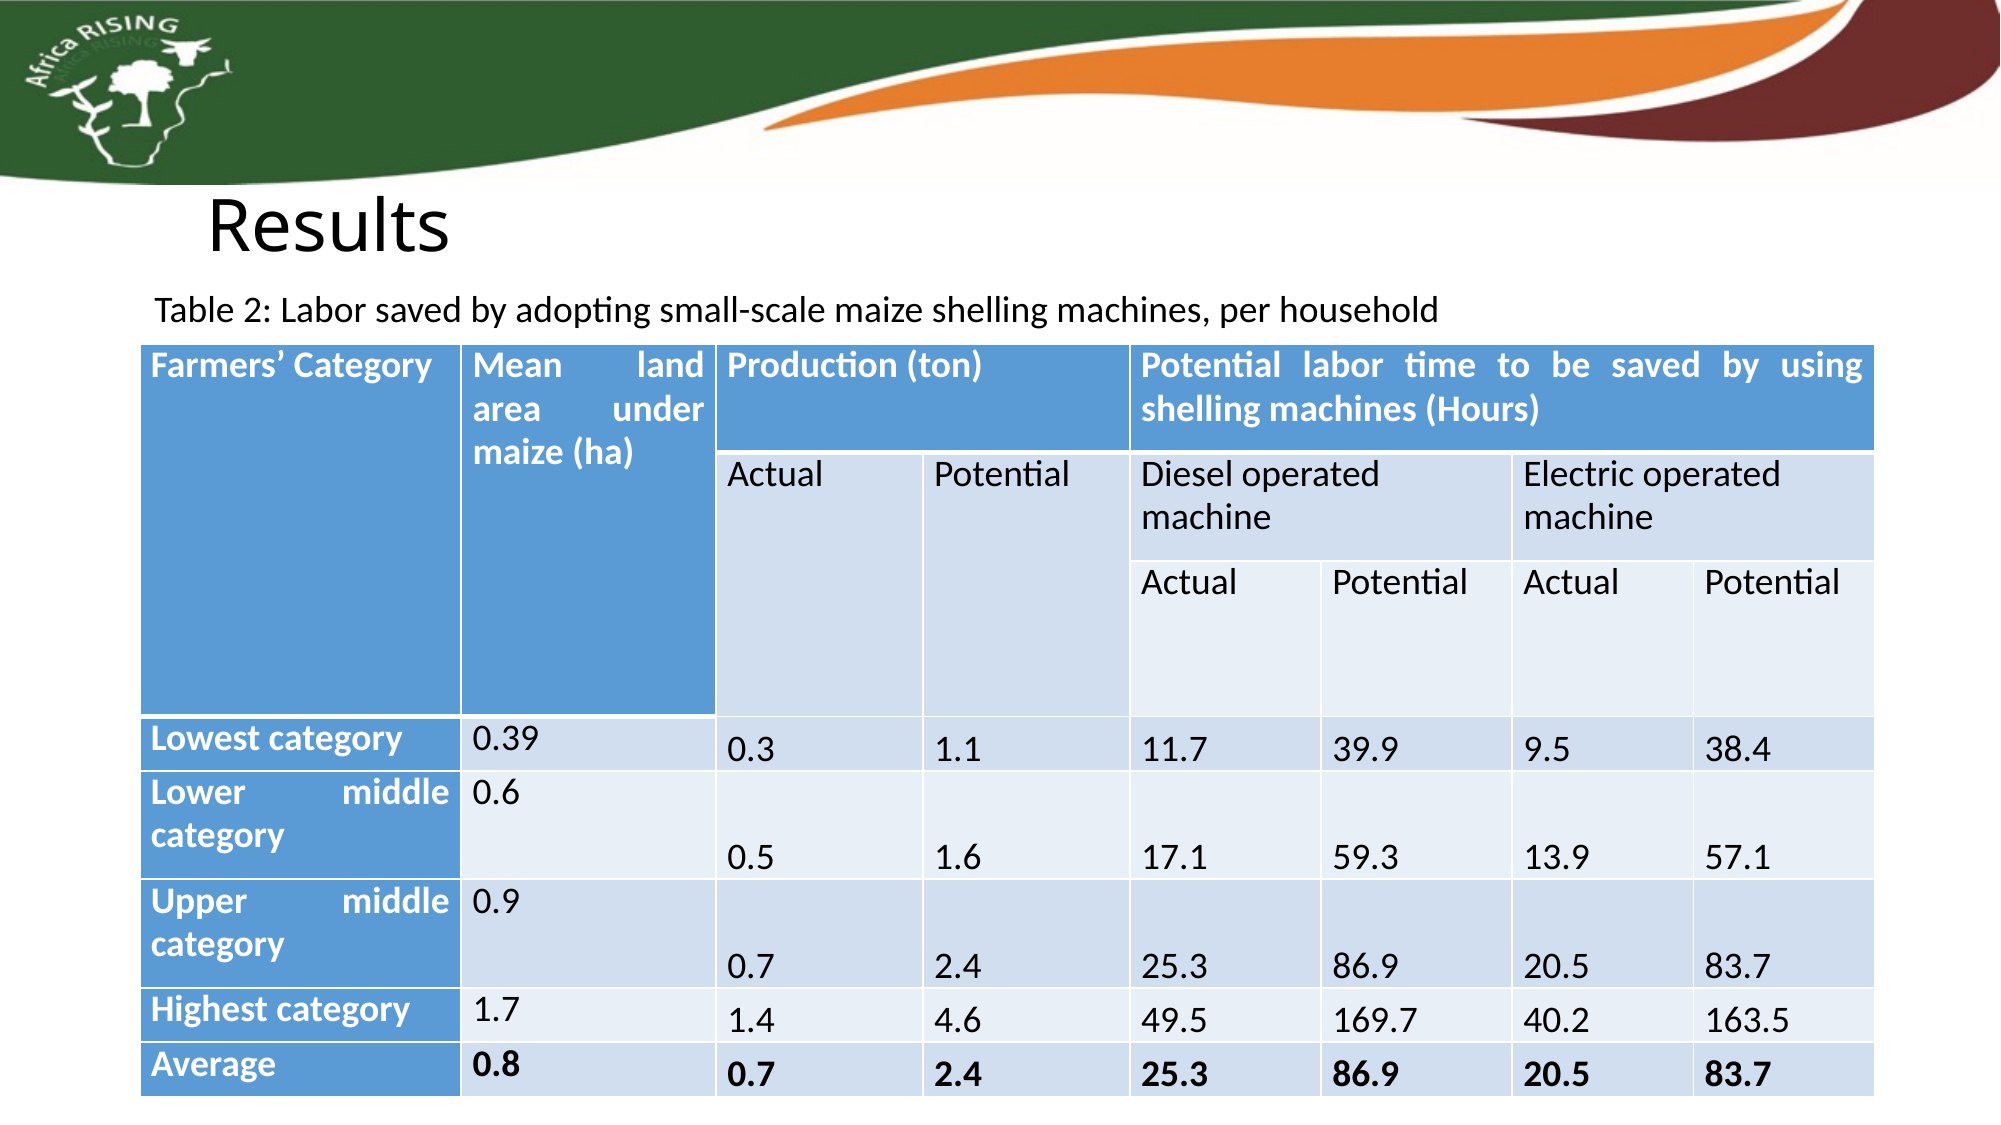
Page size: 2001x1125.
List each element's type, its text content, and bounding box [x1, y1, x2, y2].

table_cell 2.4 [924, 1043, 1129, 1096]
table_cell 0.39 [462, 719, 715, 770]
table_cell 4.6 [924, 989, 1129, 1041]
table_cell 40.2 [1513, 989, 1693, 1041]
table_cell 163.5 [1694, 989, 1874, 1041]
table_cell 25.3 [1131, 1043, 1320, 1096]
table_cell Potential [1694, 562, 1874, 716]
picture [0, 0, 2000, 185]
table_cell 86.9 [1322, 880, 1511, 987]
table_header Mean land area under maize (ha) [462, 345, 715, 714]
table_cell Electric operated machine [1513, 455, 1874, 560]
table_cell 1.1 [924, 717, 1129, 770]
table_cell Average [141, 1043, 460, 1096]
table_cell 13.9 [1513, 772, 1693, 878]
text_box Table 2: Labor saved by adopting small-scale maize shelling machines, per household [139, 270, 1524, 338]
table_cell 59.3 [1322, 772, 1511, 878]
table_cell 20.5 [1513, 1043, 1693, 1096]
table_cell 38.4 [1694, 717, 1874, 770]
table_cell 2.4 [924, 880, 1129, 987]
table_cell 0.6 [462, 772, 715, 878]
table_cell 0.7 [717, 1043, 922, 1096]
table_cell 0.3 [717, 717, 922, 770]
table_cell 11.7 [1131, 717, 1320, 770]
table_cell Potential [1322, 562, 1511, 716]
table_cell Actual [1513, 562, 1693, 716]
table_cell 86.9 [1322, 1043, 1511, 1096]
table_cell 83.7 [1694, 1043, 1874, 1096]
table_cell 20.5 [1513, 880, 1693, 987]
table_cell Potential [924, 455, 1129, 716]
table_cell 1.6 [924, 772, 1129, 878]
table_cell 1.7 [462, 989, 715, 1041]
table_cell 25.3 [1131, 880, 1320, 987]
table_cell 57.1 [1694, 772, 1874, 878]
table_cell Upper middle category [141, 880, 460, 987]
title Results [191, 185, 1917, 275]
table_cell 17.1 [1131, 772, 1320, 878]
table_cell 0.7 [717, 880, 922, 987]
table_cell Lower middle category [141, 772, 460, 878]
table_cell Lowest category [141, 719, 460, 770]
table_cell 0.5 [717, 772, 922, 878]
table_cell 9.5 [1513, 717, 1693, 770]
table_cell 39.9 [1322, 717, 1511, 770]
table_cell 1.4 [717, 989, 922, 1041]
table_cell 169.7 [1322, 989, 1511, 1041]
table_cell Diesel operated machine [1131, 455, 1511, 560]
table_cell 49.5 [1131, 989, 1320, 1041]
table_cell Actual [1131, 562, 1320, 716]
table_cell Actual [717, 455, 922, 716]
table_cell 0.8 [462, 1043, 715, 1096]
table_cell 83.7 [1694, 880, 1874, 987]
table_header Potential labor time to be saved by using shelling machines (Hours) [1131, 345, 1874, 450]
table_header Production (ton) [717, 345, 1129, 450]
table_header Farmers’ Category [141, 345, 460, 714]
table_cell Highest category [141, 989, 460, 1041]
table_cell 0.9 [462, 880, 715, 987]
